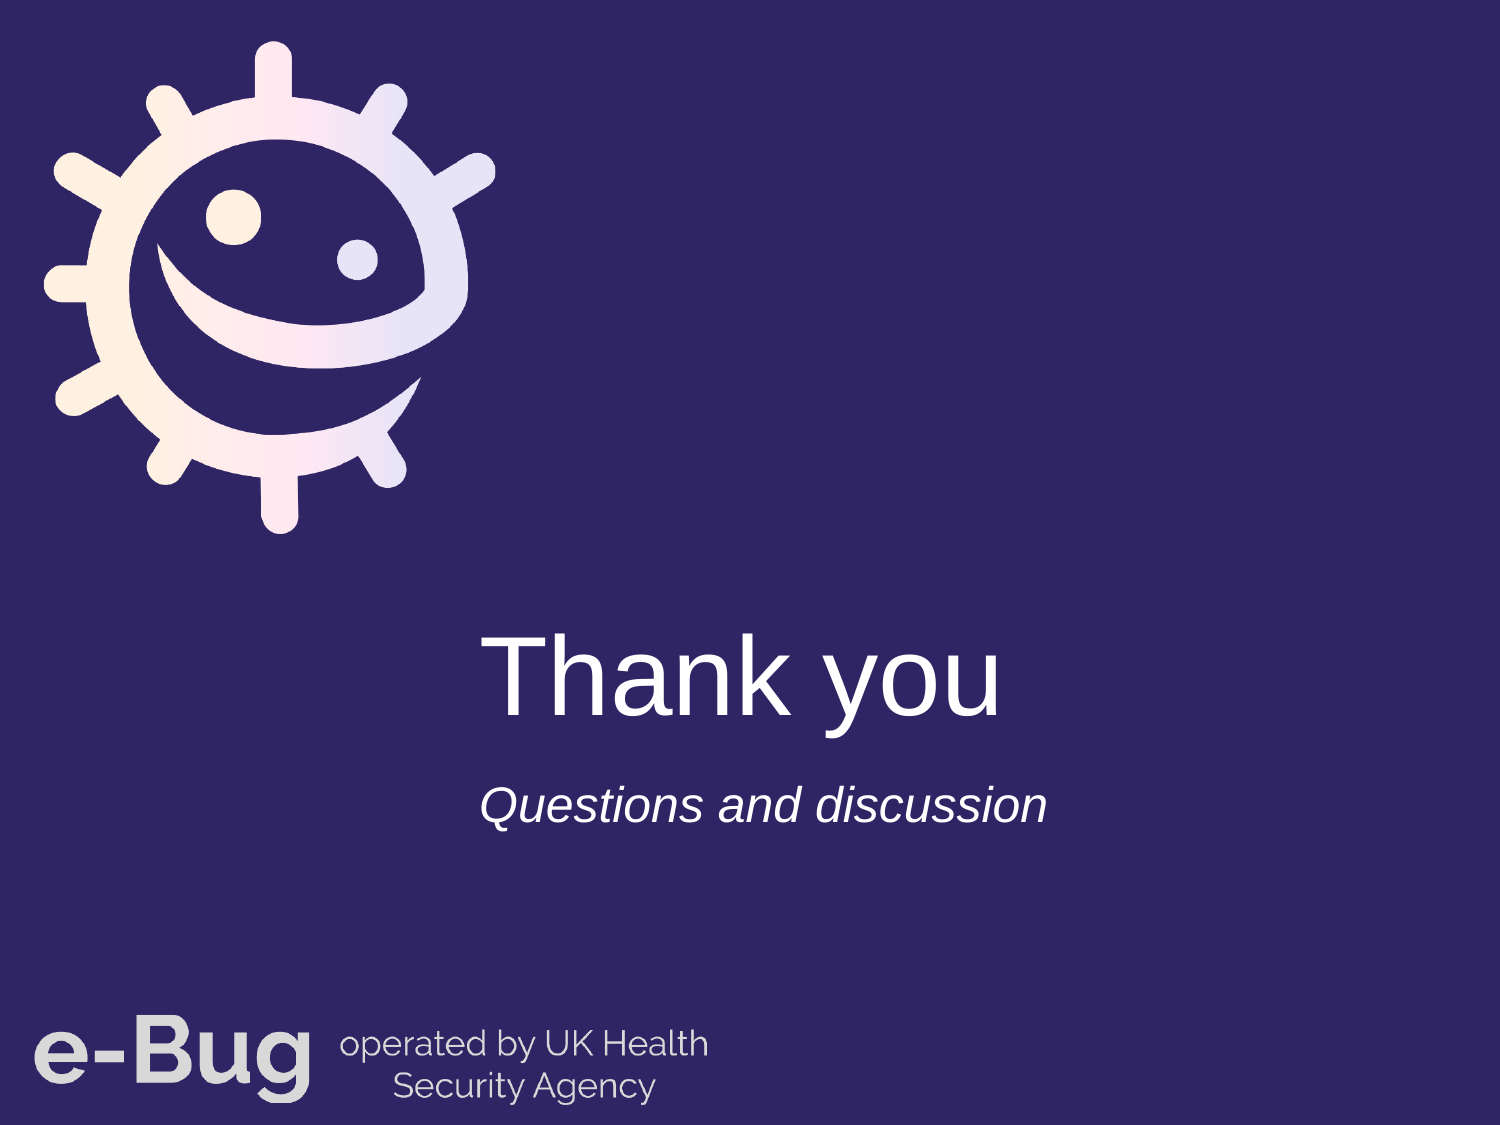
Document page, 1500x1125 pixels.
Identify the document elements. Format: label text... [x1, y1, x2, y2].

title Thank you [464, 355, 1388, 748]
subtitle Questions and discussion [464, 771, 1313, 863]
